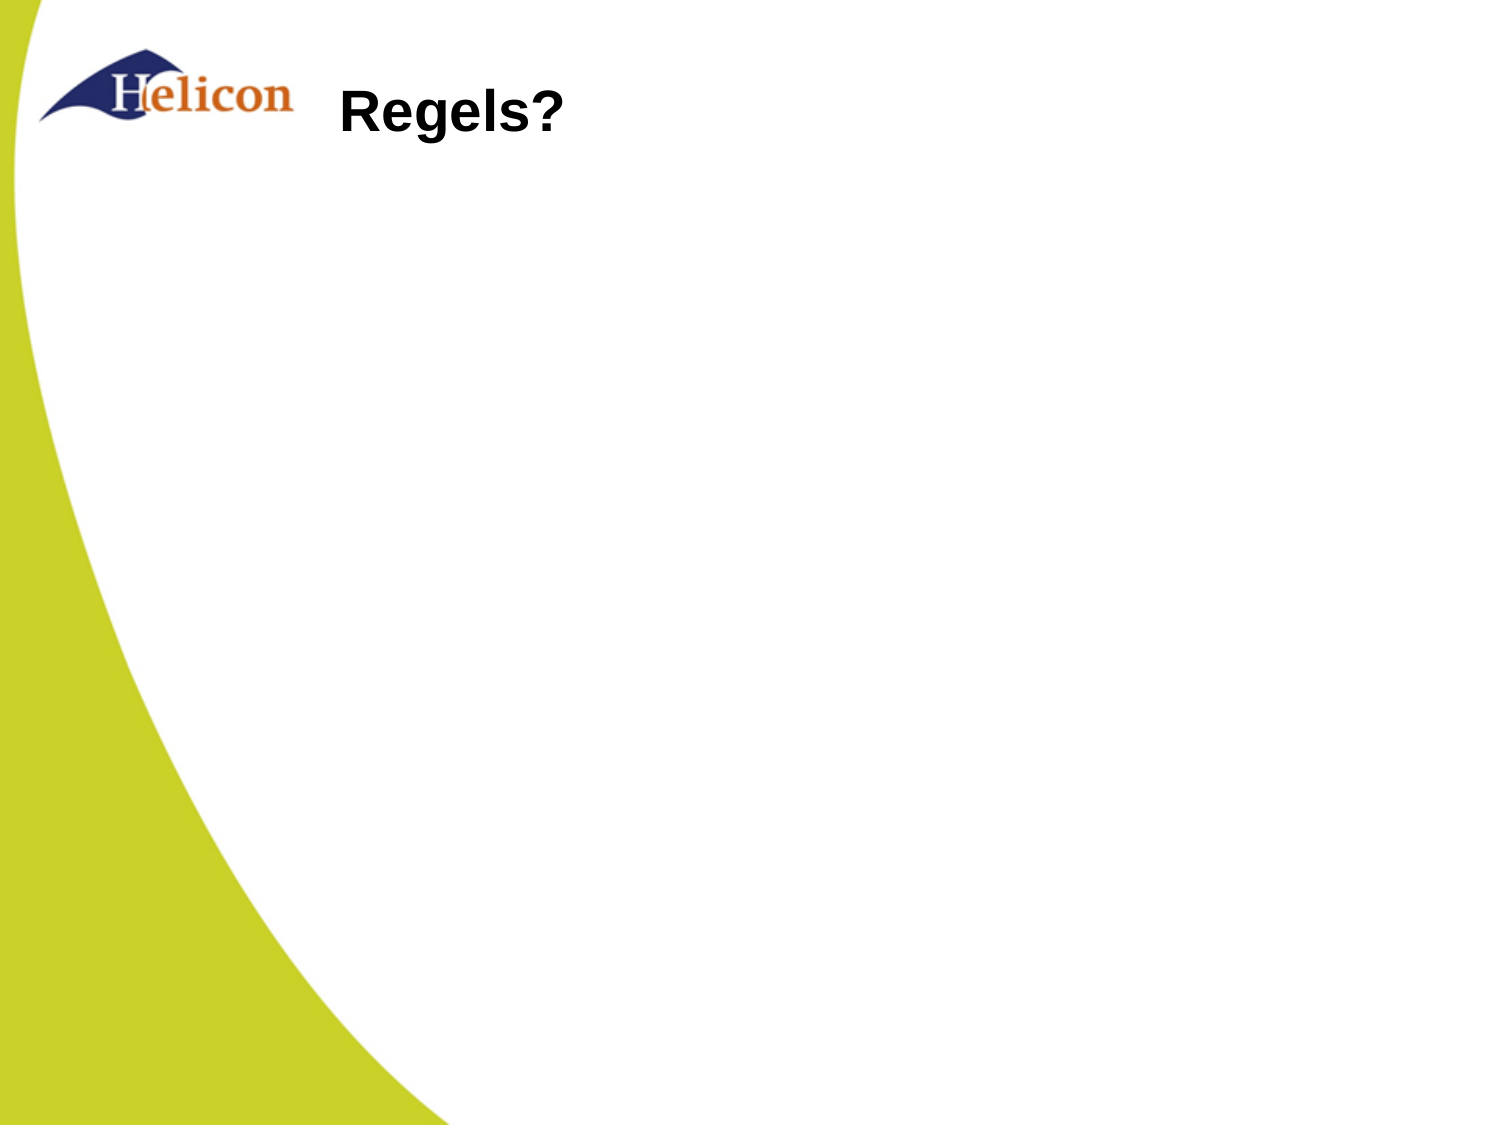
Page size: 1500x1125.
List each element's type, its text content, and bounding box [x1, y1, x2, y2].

picture [0, 0, 1500, 1125]
title Regels? [324, 54, 1415, 161]
